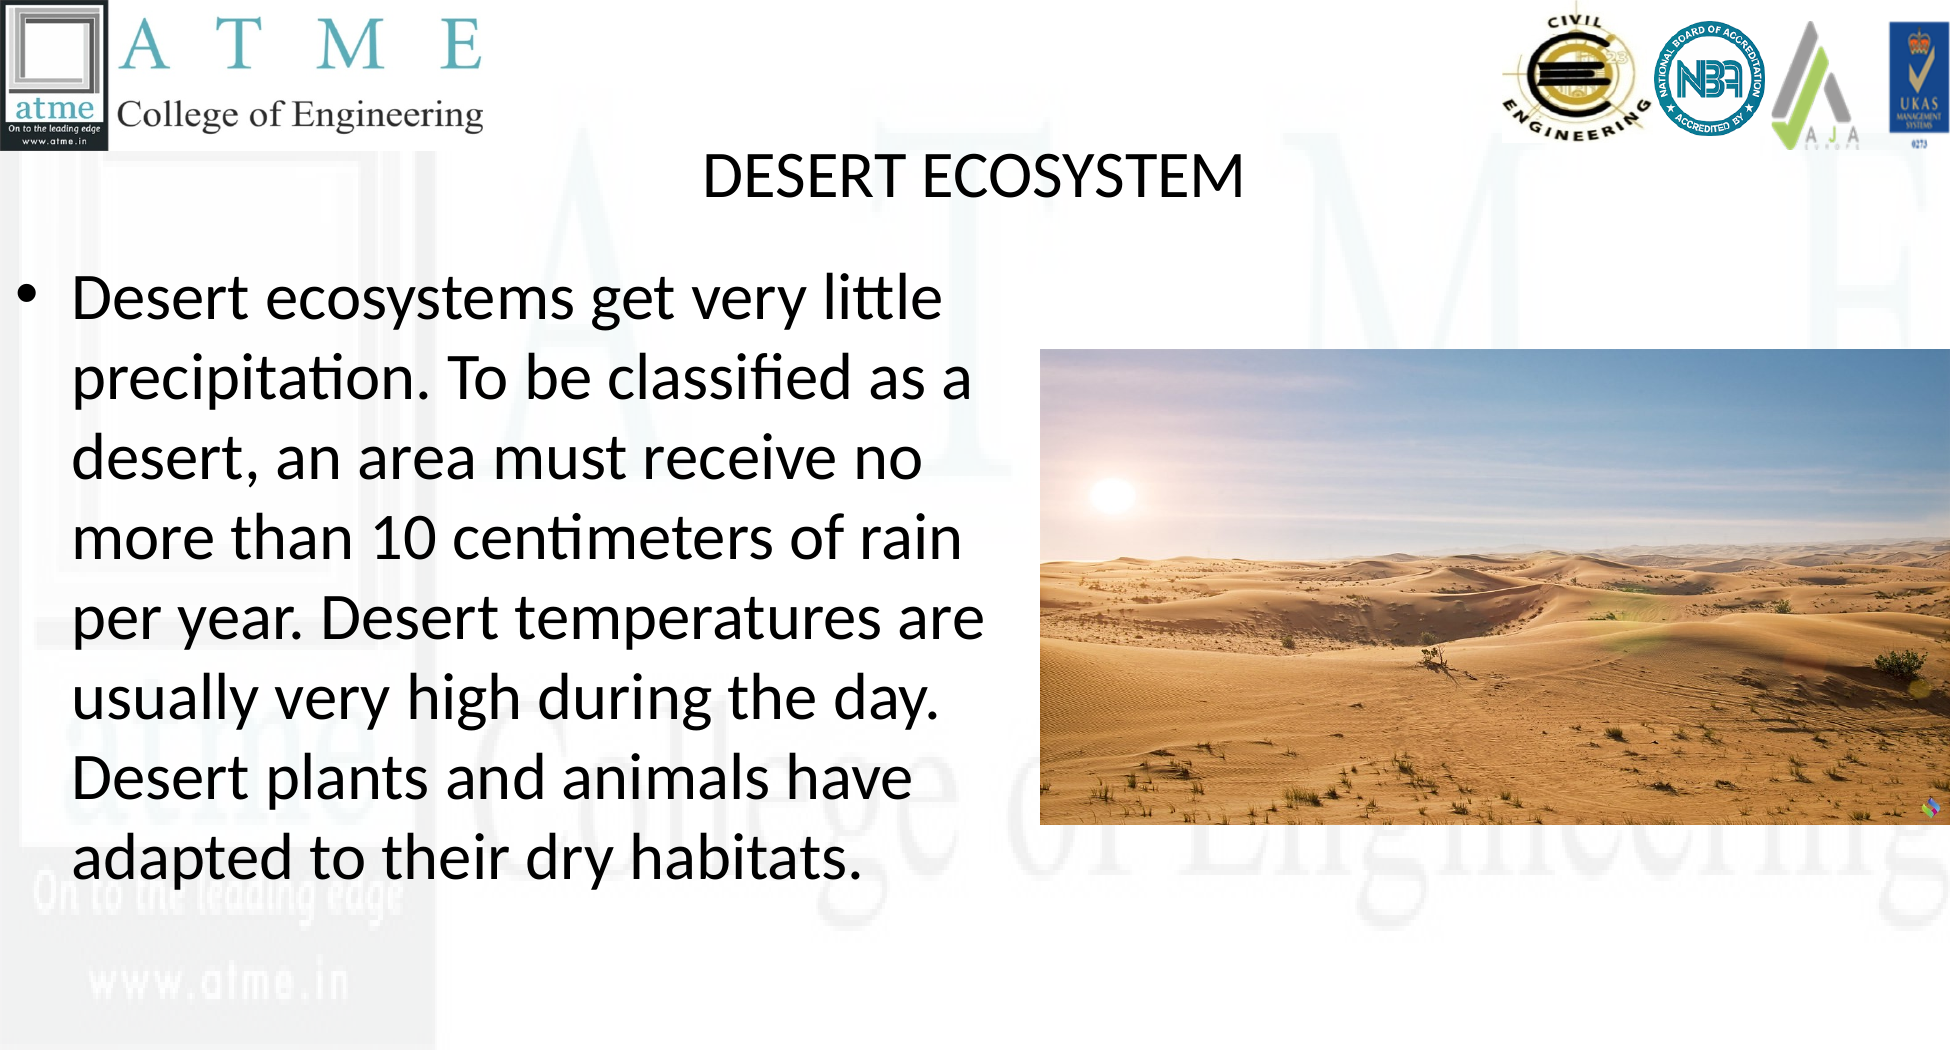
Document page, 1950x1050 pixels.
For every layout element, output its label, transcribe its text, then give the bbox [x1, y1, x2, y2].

list Desert ecosystems get very little precipitation. To be classified as a desert, an area must receive no more than 10 centimeters of rain per year. Desert temperatures are usually very high during the day. Desert plants and animals have adapted to their dry habitats. [0, 245, 1073, 1050]
picture [1749, 96, 1754, 104]
picture [1771, 20, 1950, 151]
picture [1753, 88, 1759, 95]
picture [1741, 109, 1746, 120]
picture [1713, 82, 1766, 137]
picture [1654, 20, 1751, 137]
picture [1725, 29, 1731, 36]
picture [1719, 124, 1725, 131]
picture [1502, 0, 1653, 144]
title DESERT ECOSYSTEM [97, 107, 1853, 234]
picture [1039, 349, 1950, 825]
picture [0, 0, 483, 151]
picture [1713, 20, 1766, 76]
